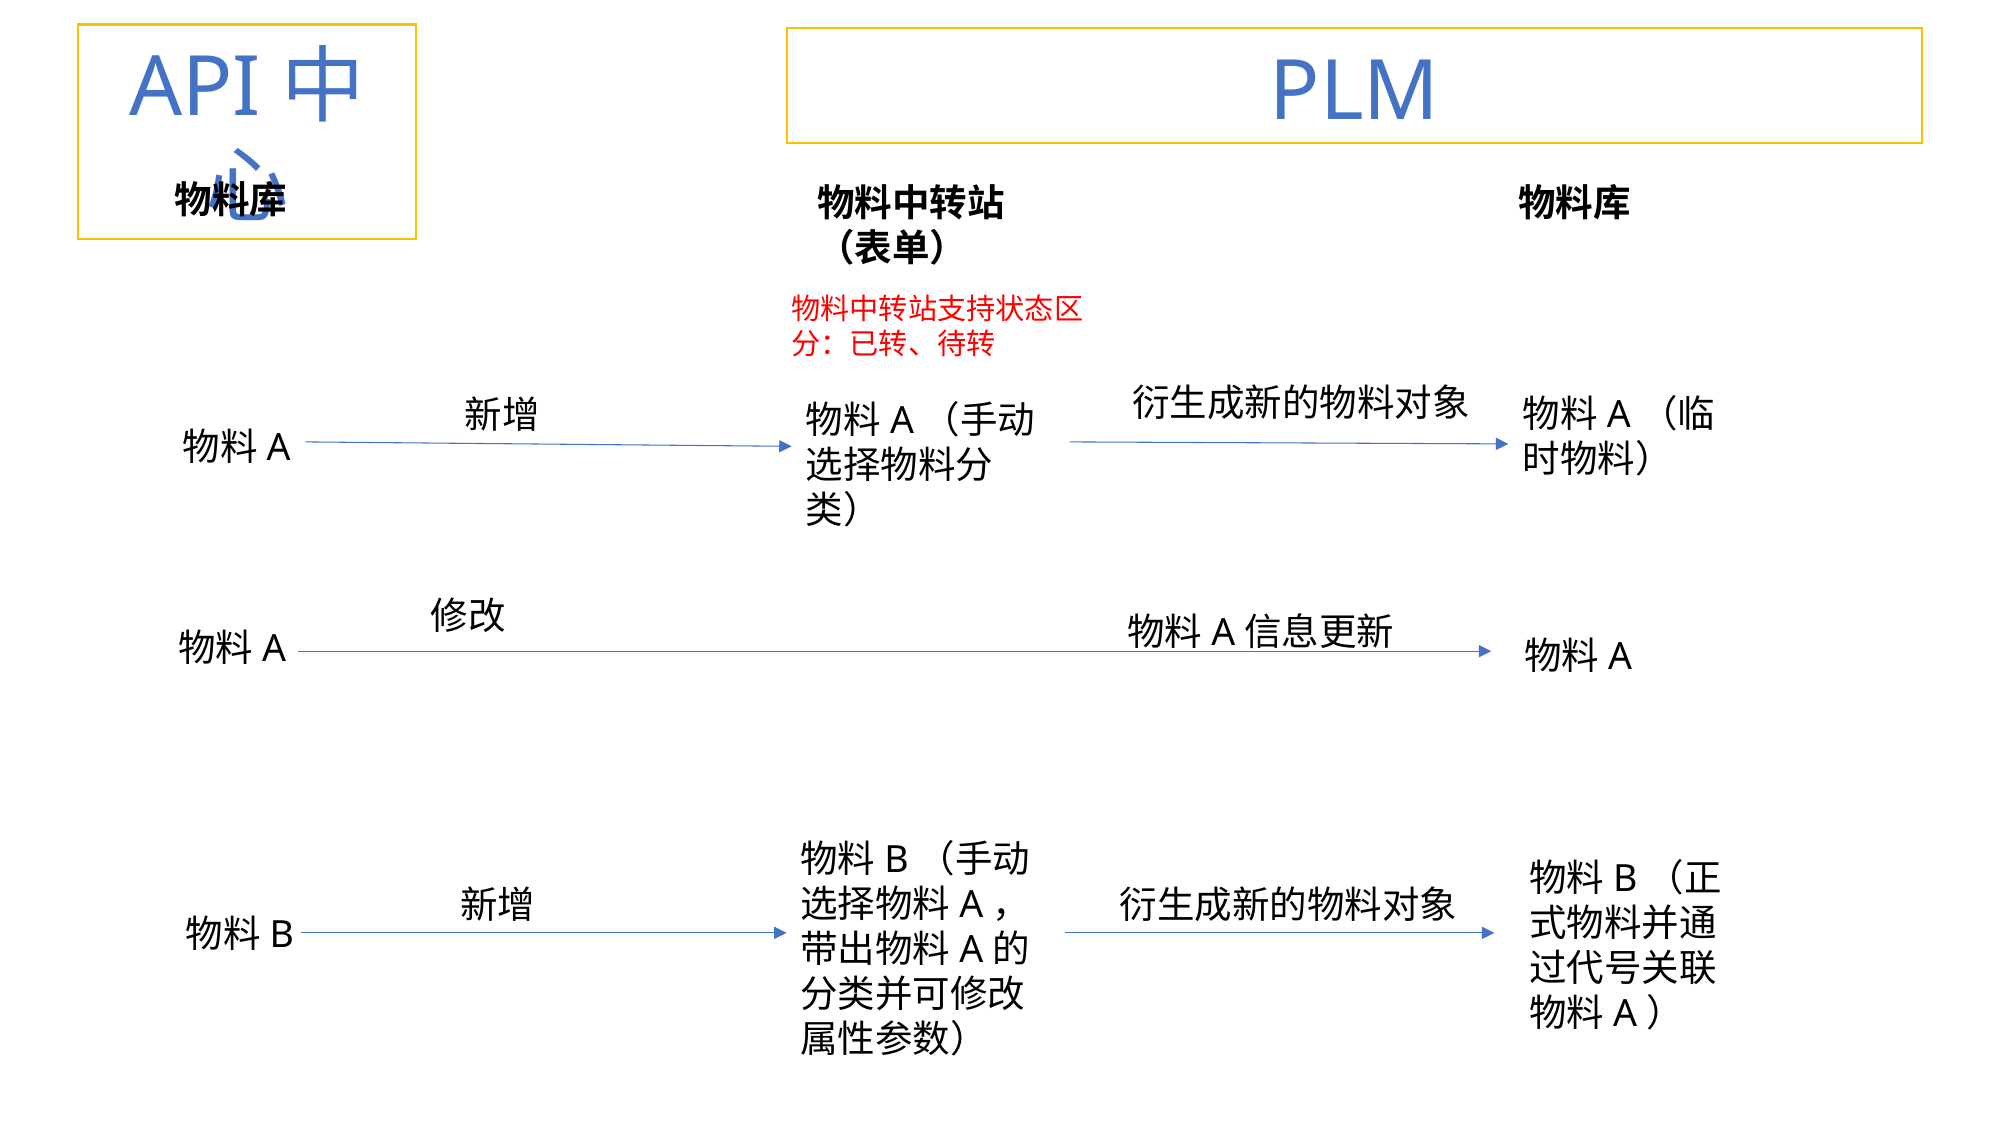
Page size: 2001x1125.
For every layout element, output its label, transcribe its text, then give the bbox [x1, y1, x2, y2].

text_box 物料库 [160, 168, 334, 229]
text_box PLM [786, 27, 1923, 144]
text_box 物料B（正式物料并通过代号关联物料A） [1514, 846, 1741, 1042]
text_box 物料A [163, 616, 390, 676]
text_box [305, 441, 792, 447]
text_box 物料A [167, 416, 394, 476]
text_box 物料中转站（表单） [802, 171, 1035, 277]
text_box 物料A [1509, 625, 1736, 685]
text_box 衍生成新的物料对象 [1105, 873, 1514, 933]
text_box 物料A信息更新 [1112, 600, 1510, 661]
text_box 新增 [445, 873, 688, 932]
text_box 物料A（临时物料） [1508, 382, 1734, 487]
text_box 物料库 [1503, 171, 1969, 232]
text_box 物料B [170, 902, 397, 963]
text_box 新增 [450, 383, 693, 441]
text_box 物料A（手动选择物料分类） [791, 388, 1064, 539]
text_box 修改 [415, 584, 658, 645]
text_box 物料中转站支持状态区分：已转、待转 [776, 283, 1106, 368]
text_box API中心 [77, 23, 417, 240]
text_box 衍生成新的物料对象 [1117, 371, 1499, 432]
text_box 物料B（手动选择物料A，带出物料A的分类并可修改属性参数） [785, 827, 1059, 1068]
